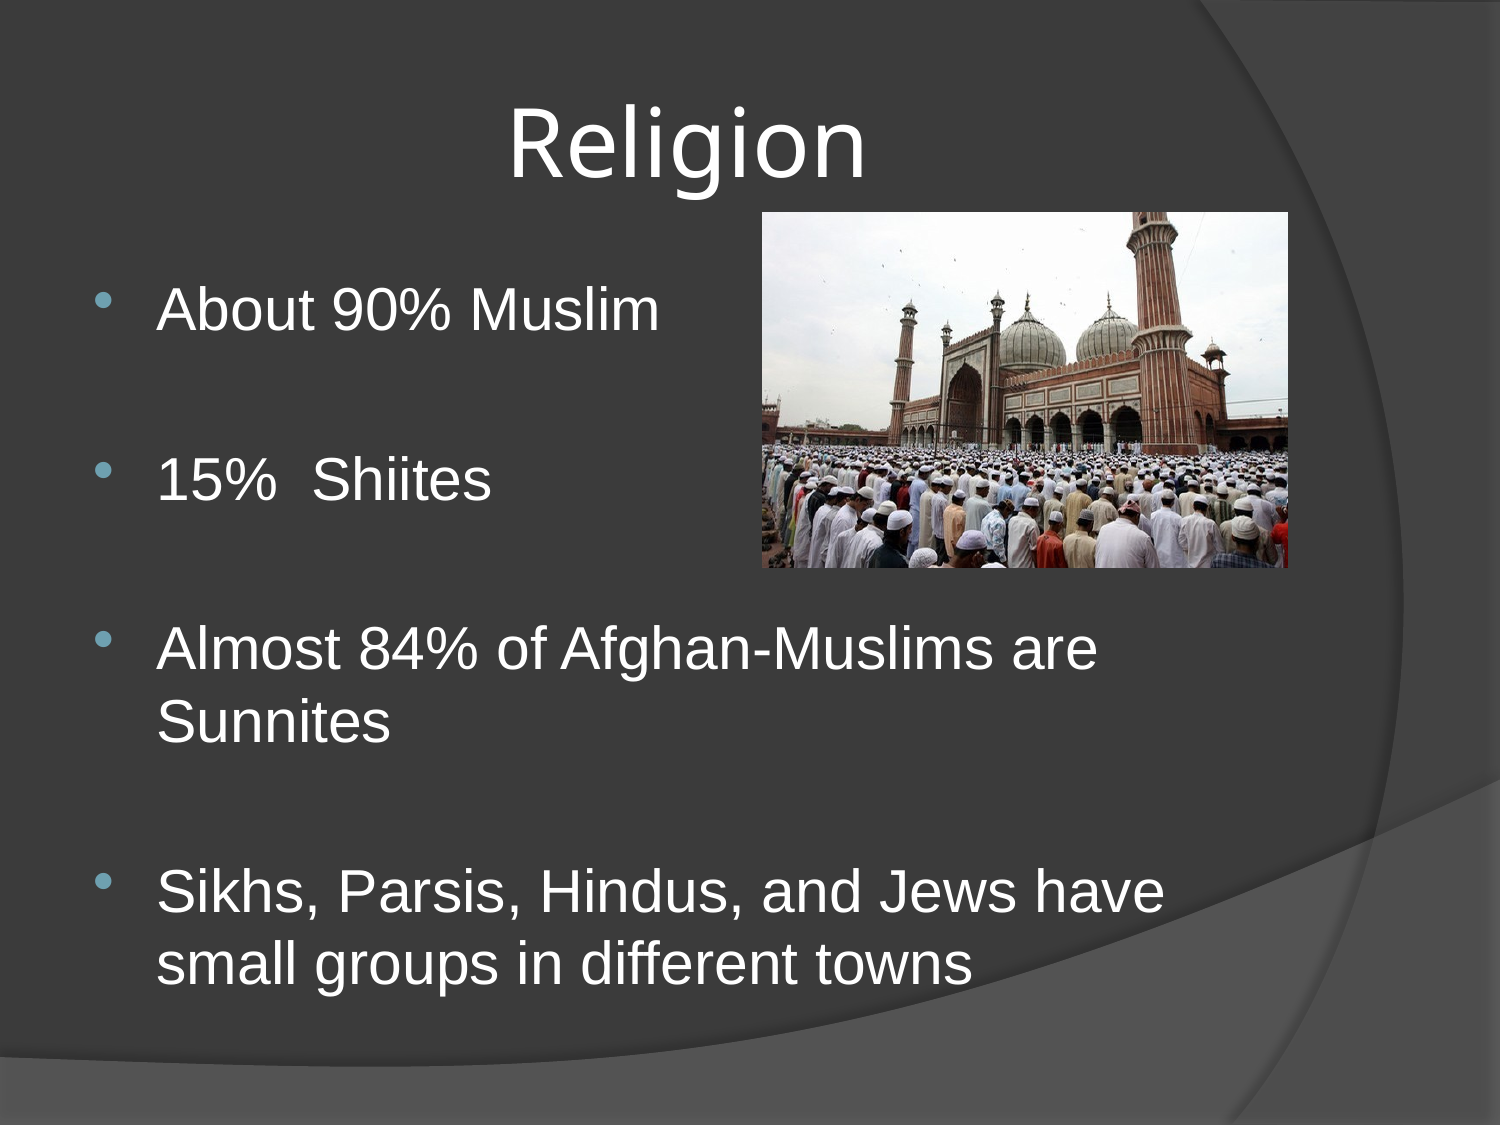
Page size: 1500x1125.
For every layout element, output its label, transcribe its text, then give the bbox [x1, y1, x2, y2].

picture [762, 212, 1288, 569]
list About 90% Muslim 15% Shiites Almost 84% of Afghan-Muslims are Sunnites Sikhs, Parsis, Hindus, and Jews have small groups in different towns [75, 262, 1300, 1005]
title Religion [75, 45, 1300, 233]
